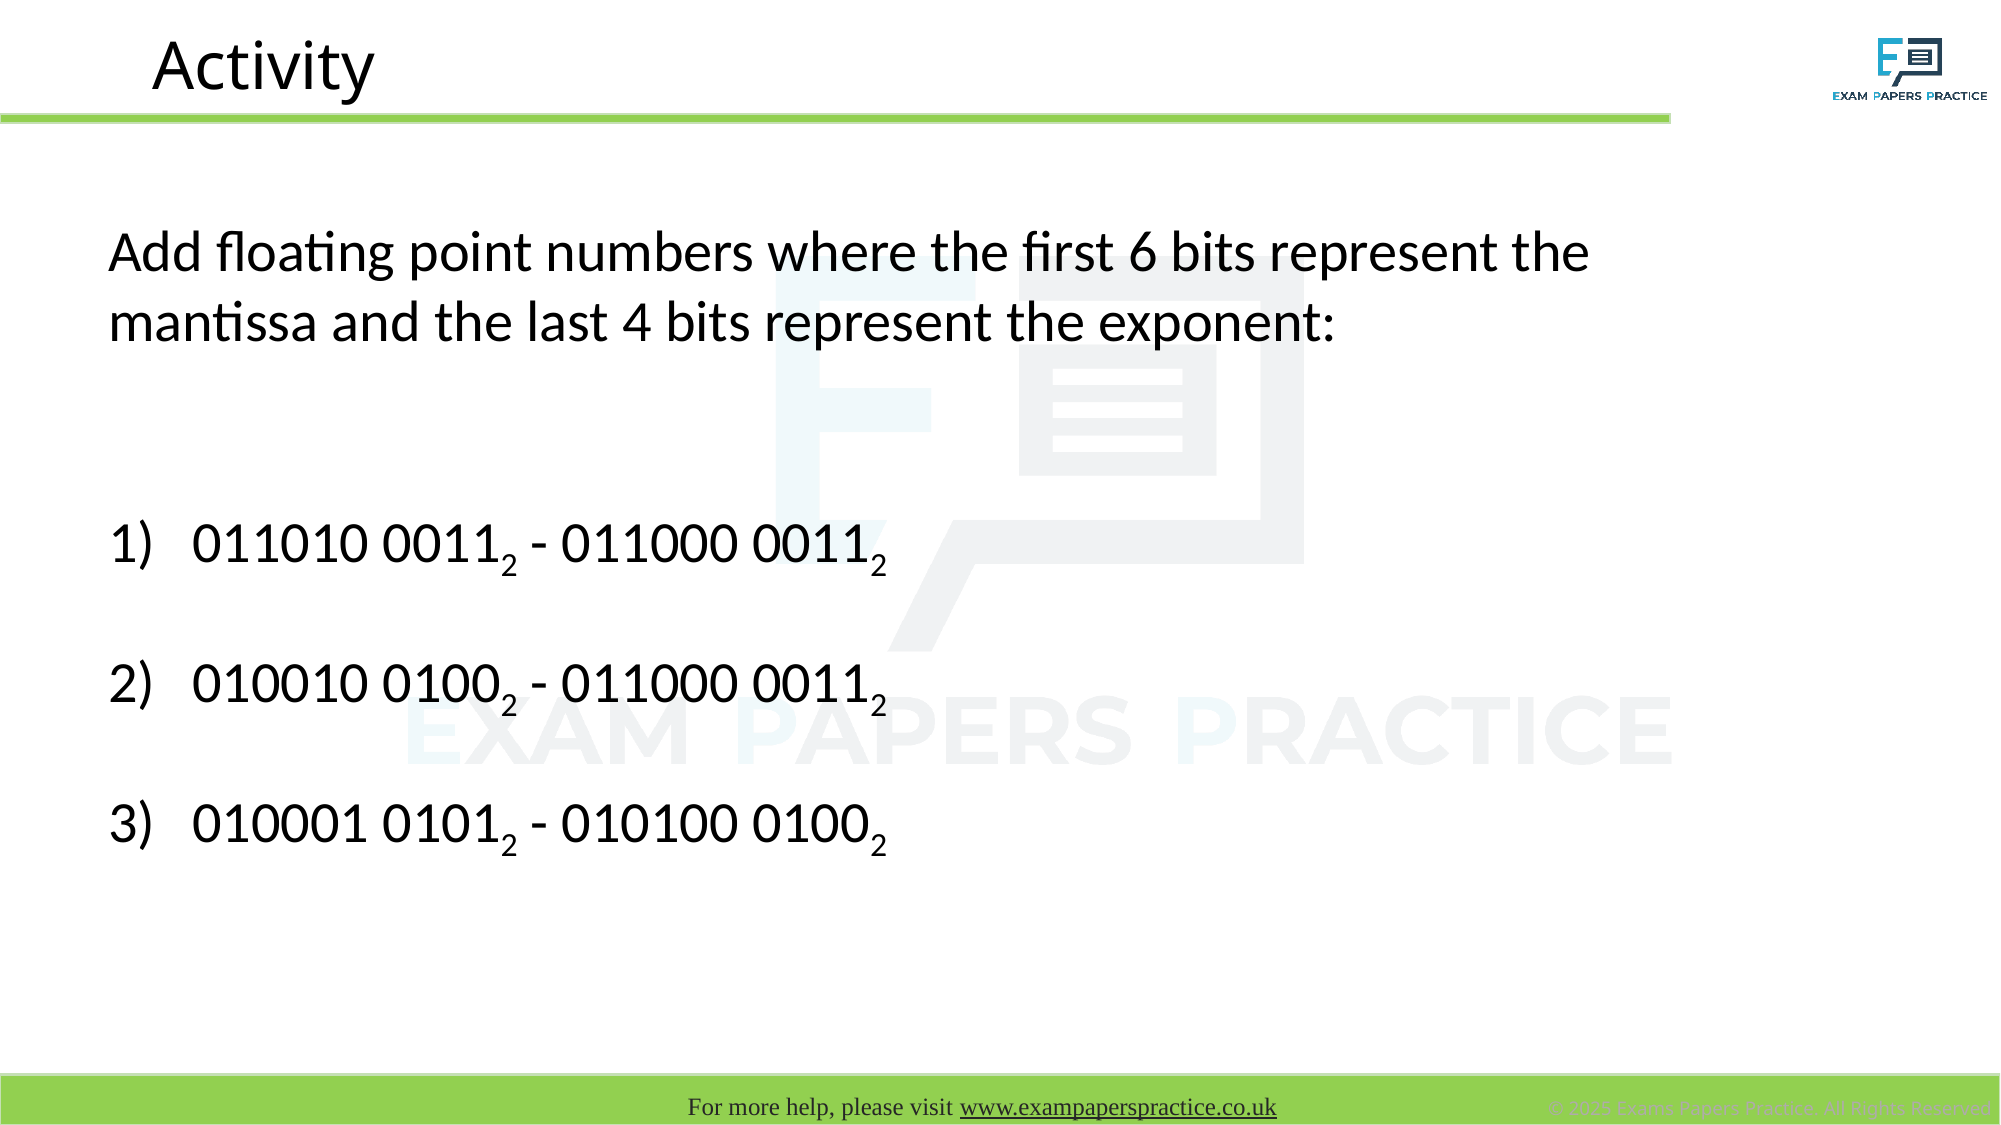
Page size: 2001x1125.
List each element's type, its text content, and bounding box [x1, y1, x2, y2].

list Add floating point numbers where the first 6 bits represent the mantissa and the last 4 bits represent the exponent: 011010 00112 - 011000 00112 010010 01002 - 011000 00112 010001 01012 - 010100 01002 [93, 205, 1819, 1039]
title Activity [137, 24, 1863, 112]
